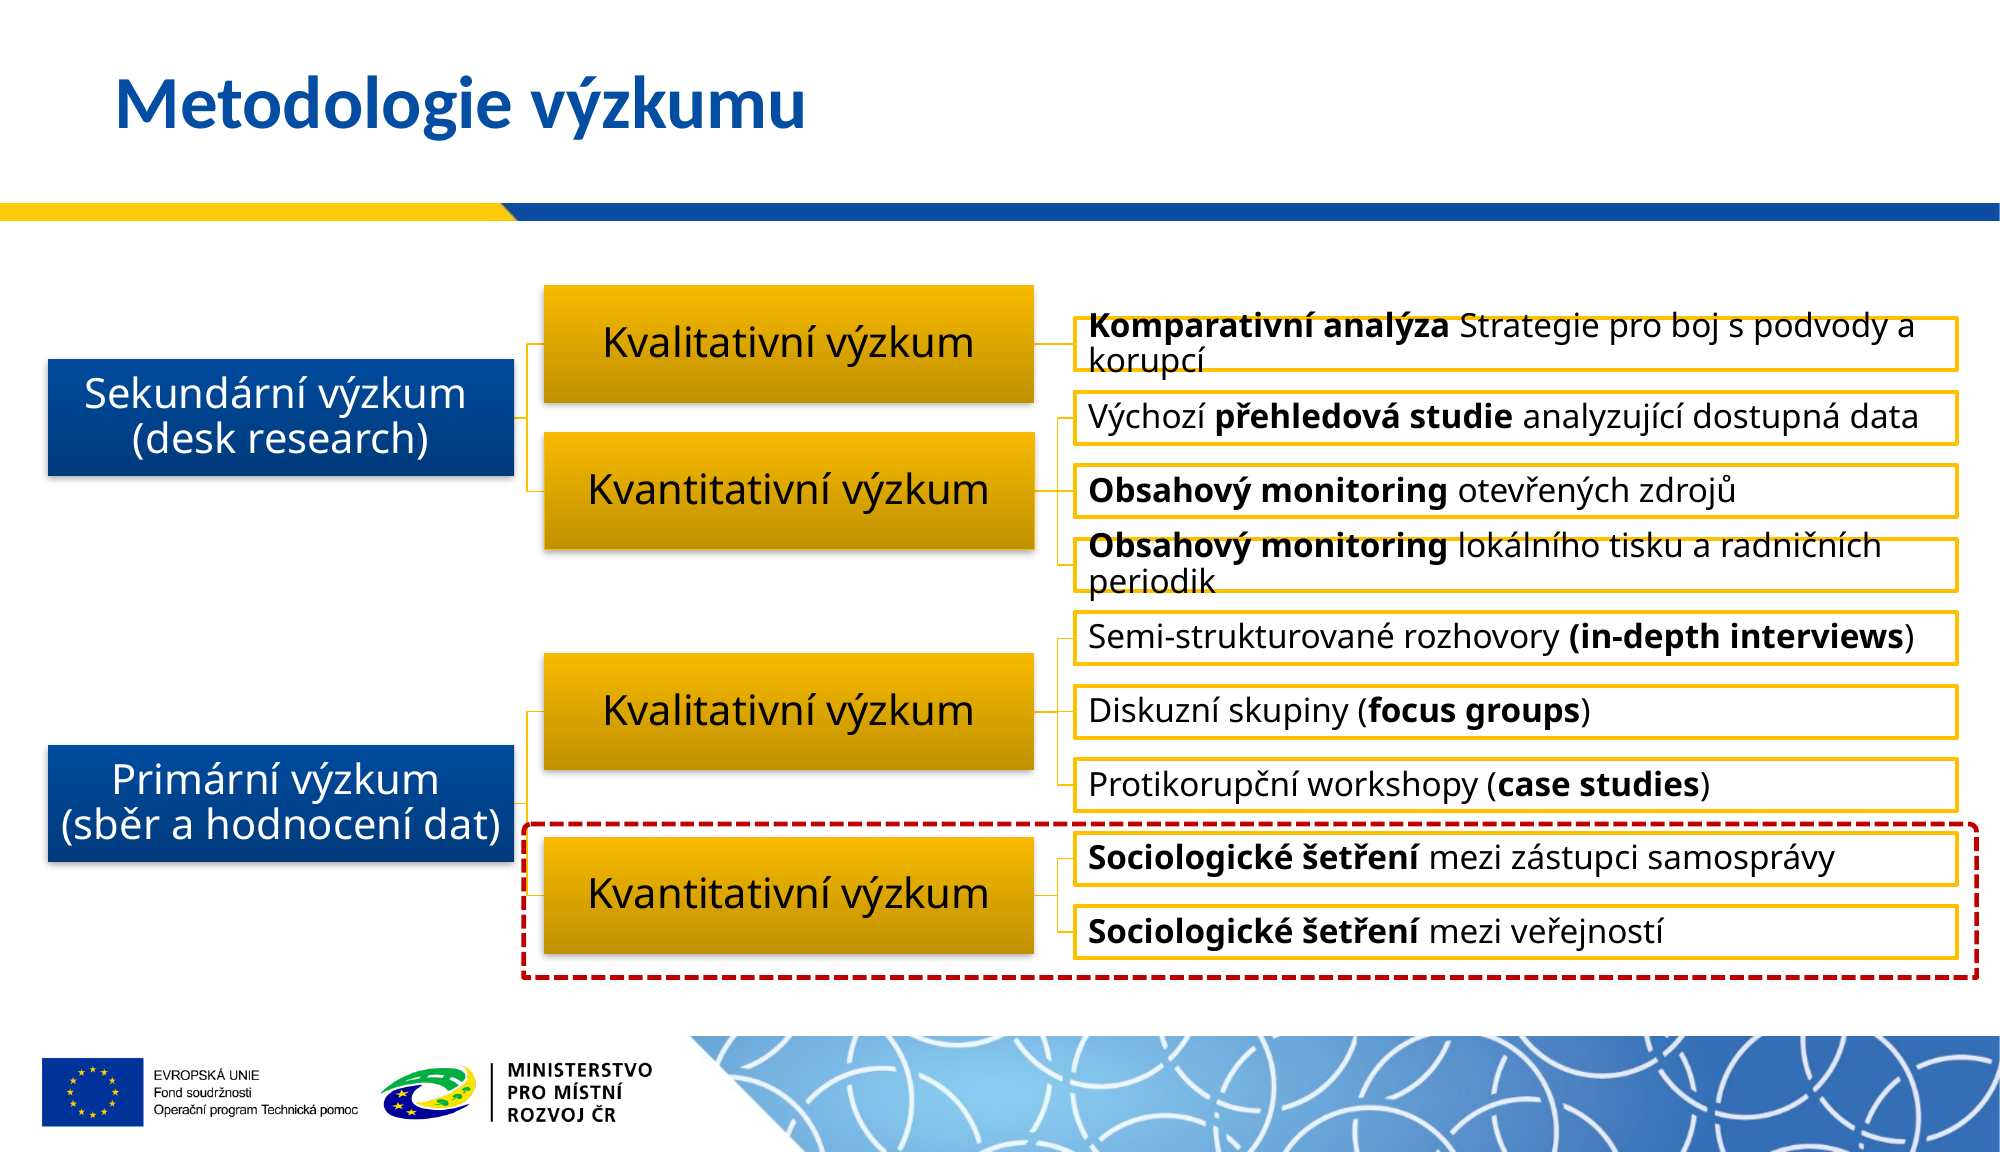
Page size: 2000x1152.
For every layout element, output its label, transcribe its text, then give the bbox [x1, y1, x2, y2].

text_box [47, 280, 1957, 964]
picture [0, 203, 2000, 221]
picture [680, 1036, 2000, 1152]
title Metodologie výzkumu [99, 46, 1900, 198]
picture [19, 1035, 674, 1149]
text_box [523, 821, 1979, 980]
